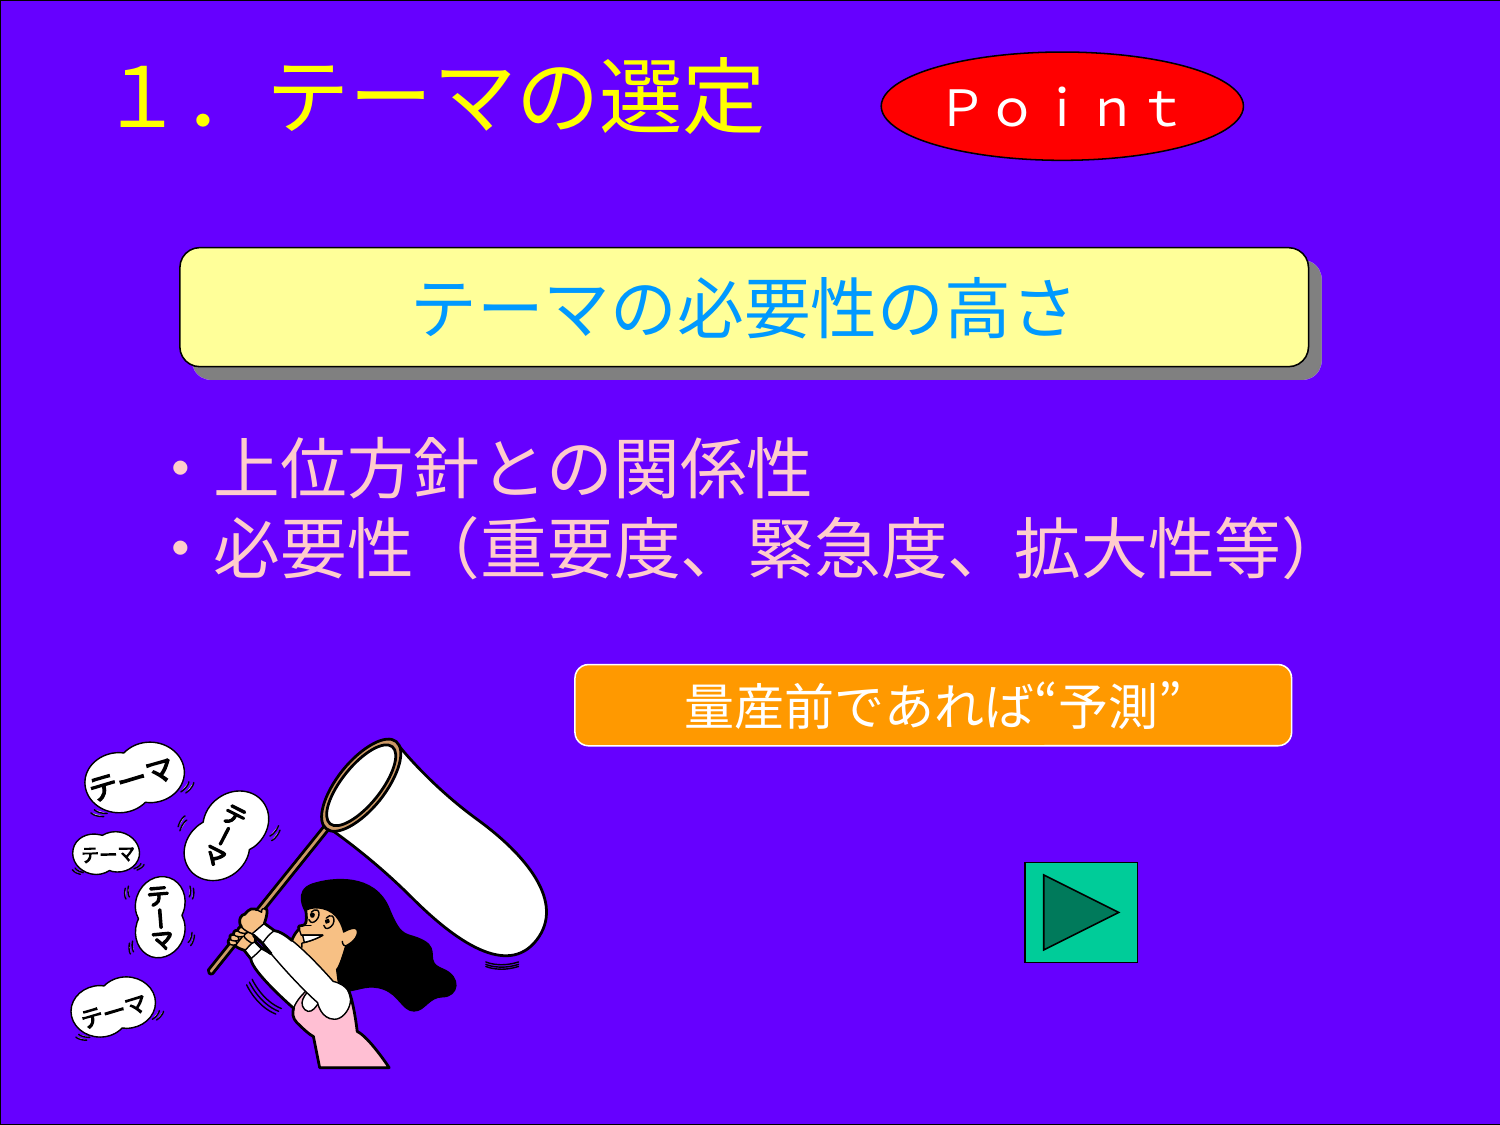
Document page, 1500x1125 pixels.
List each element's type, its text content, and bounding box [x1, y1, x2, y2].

text_box テーマの必要性の高さ [179, 247, 1309, 367]
text_box [1025, 862, 1138, 963]
text_box 量産前であれば“予測” [574, 664, 1292, 746]
title １．テーマの選定 [85, 49, 1500, 140]
picture [69, 731, 569, 1070]
text_box [0, 0, 1500, 1125]
text_box ・上位方針との関係性 ・必要性（重要度、緊急度、拡大性等） [132, 419, 1364, 595]
text_box Ｐｏｉｎｔ [881, 52, 1244, 161]
